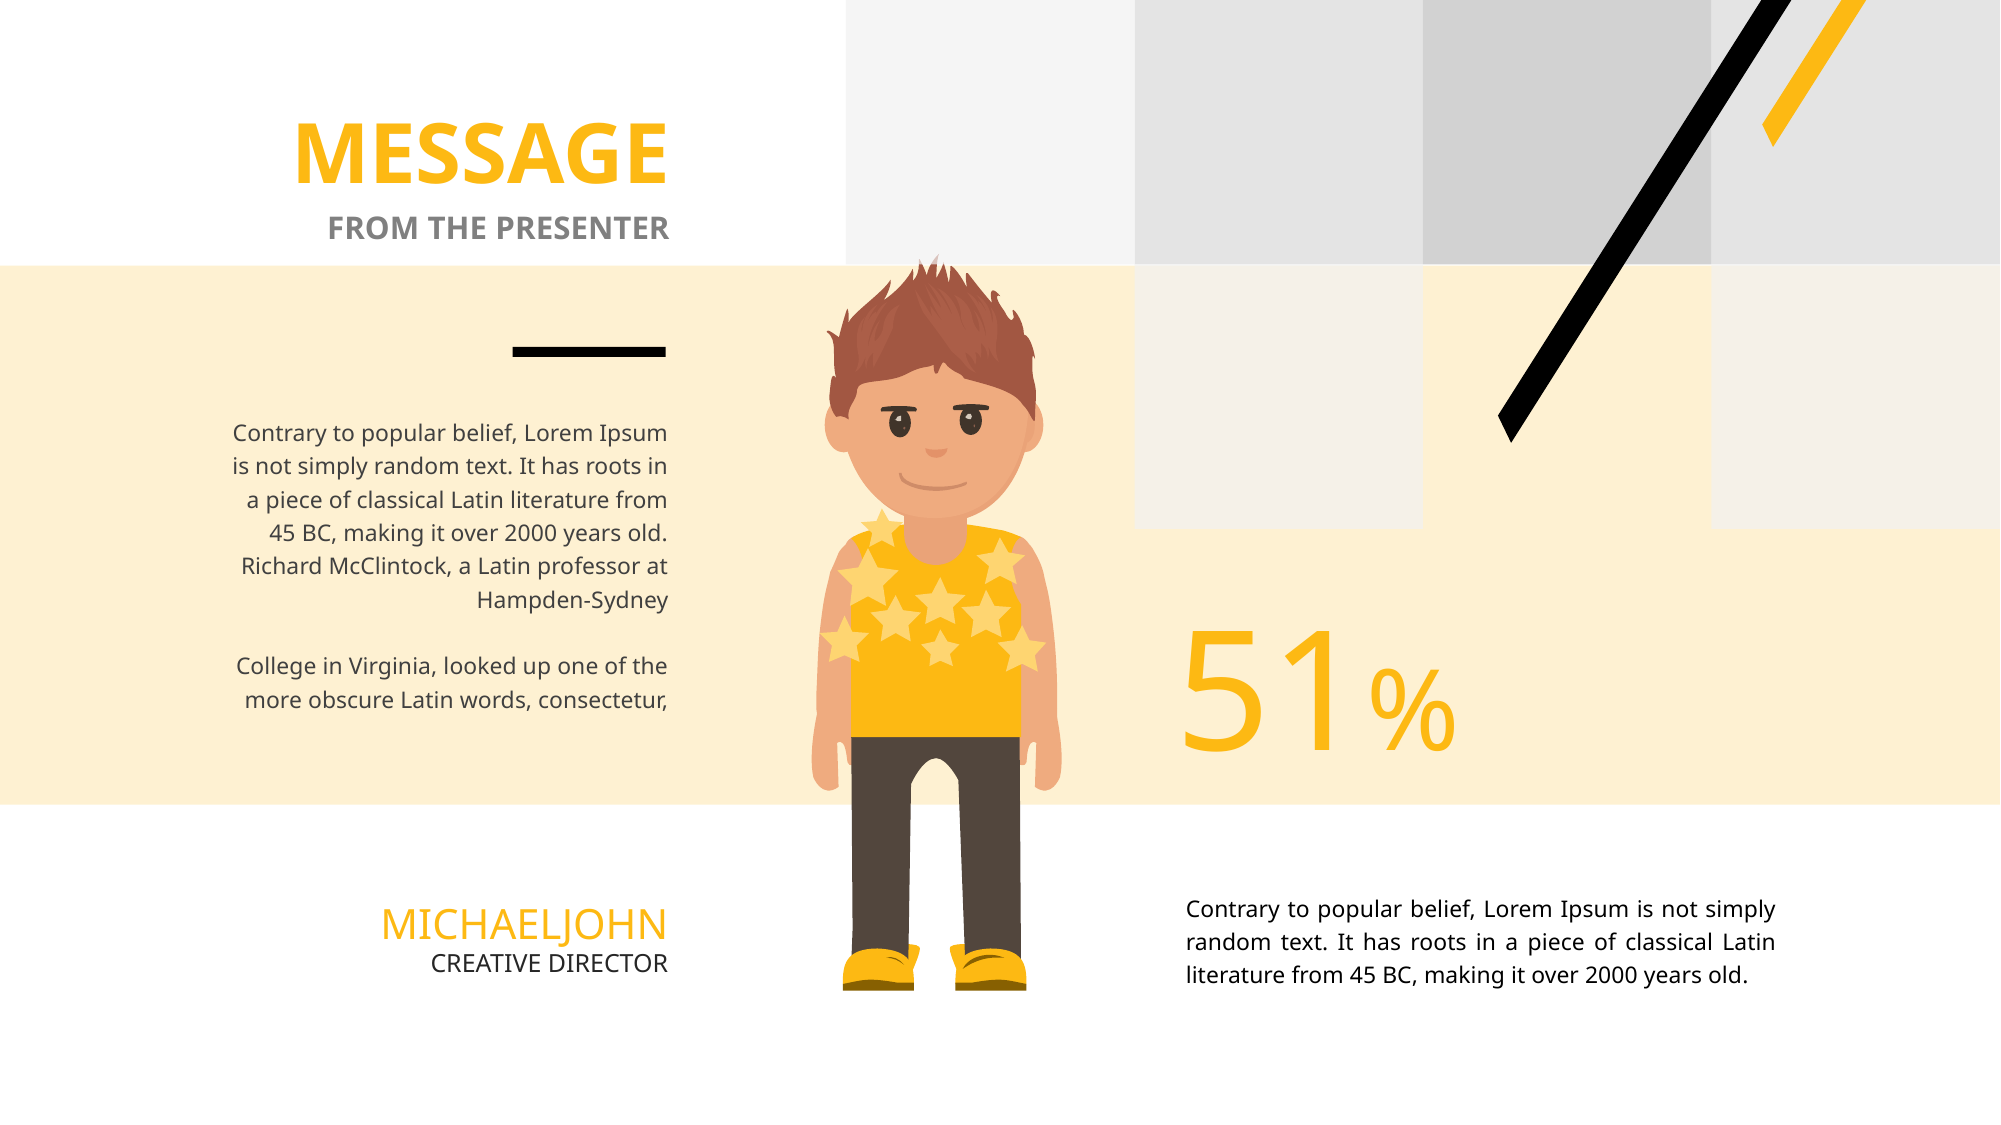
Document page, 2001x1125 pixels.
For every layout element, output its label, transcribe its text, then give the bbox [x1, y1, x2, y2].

text_box MESSAGE FROM THE PRESENTER [243, 146, 685, 254]
text_box MICHAELJOHN CREATIVE DIRECTOR [314, 890, 684, 985]
text_box Contrary to popular belief, Lorem Ipsum is not simply random text. It has roots in a piece of classical Latin literature from 45 BC, making it over 2000 years old. [1171, 881, 1792, 996]
text_box 51% [1160, 576, 1533, 791]
text_box [1066, 529, 2000, 806]
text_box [204, 346, 684, 724]
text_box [845, 0, 2000, 529]
text_box [0, 265, 807, 806]
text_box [807, 253, 1066, 991]
